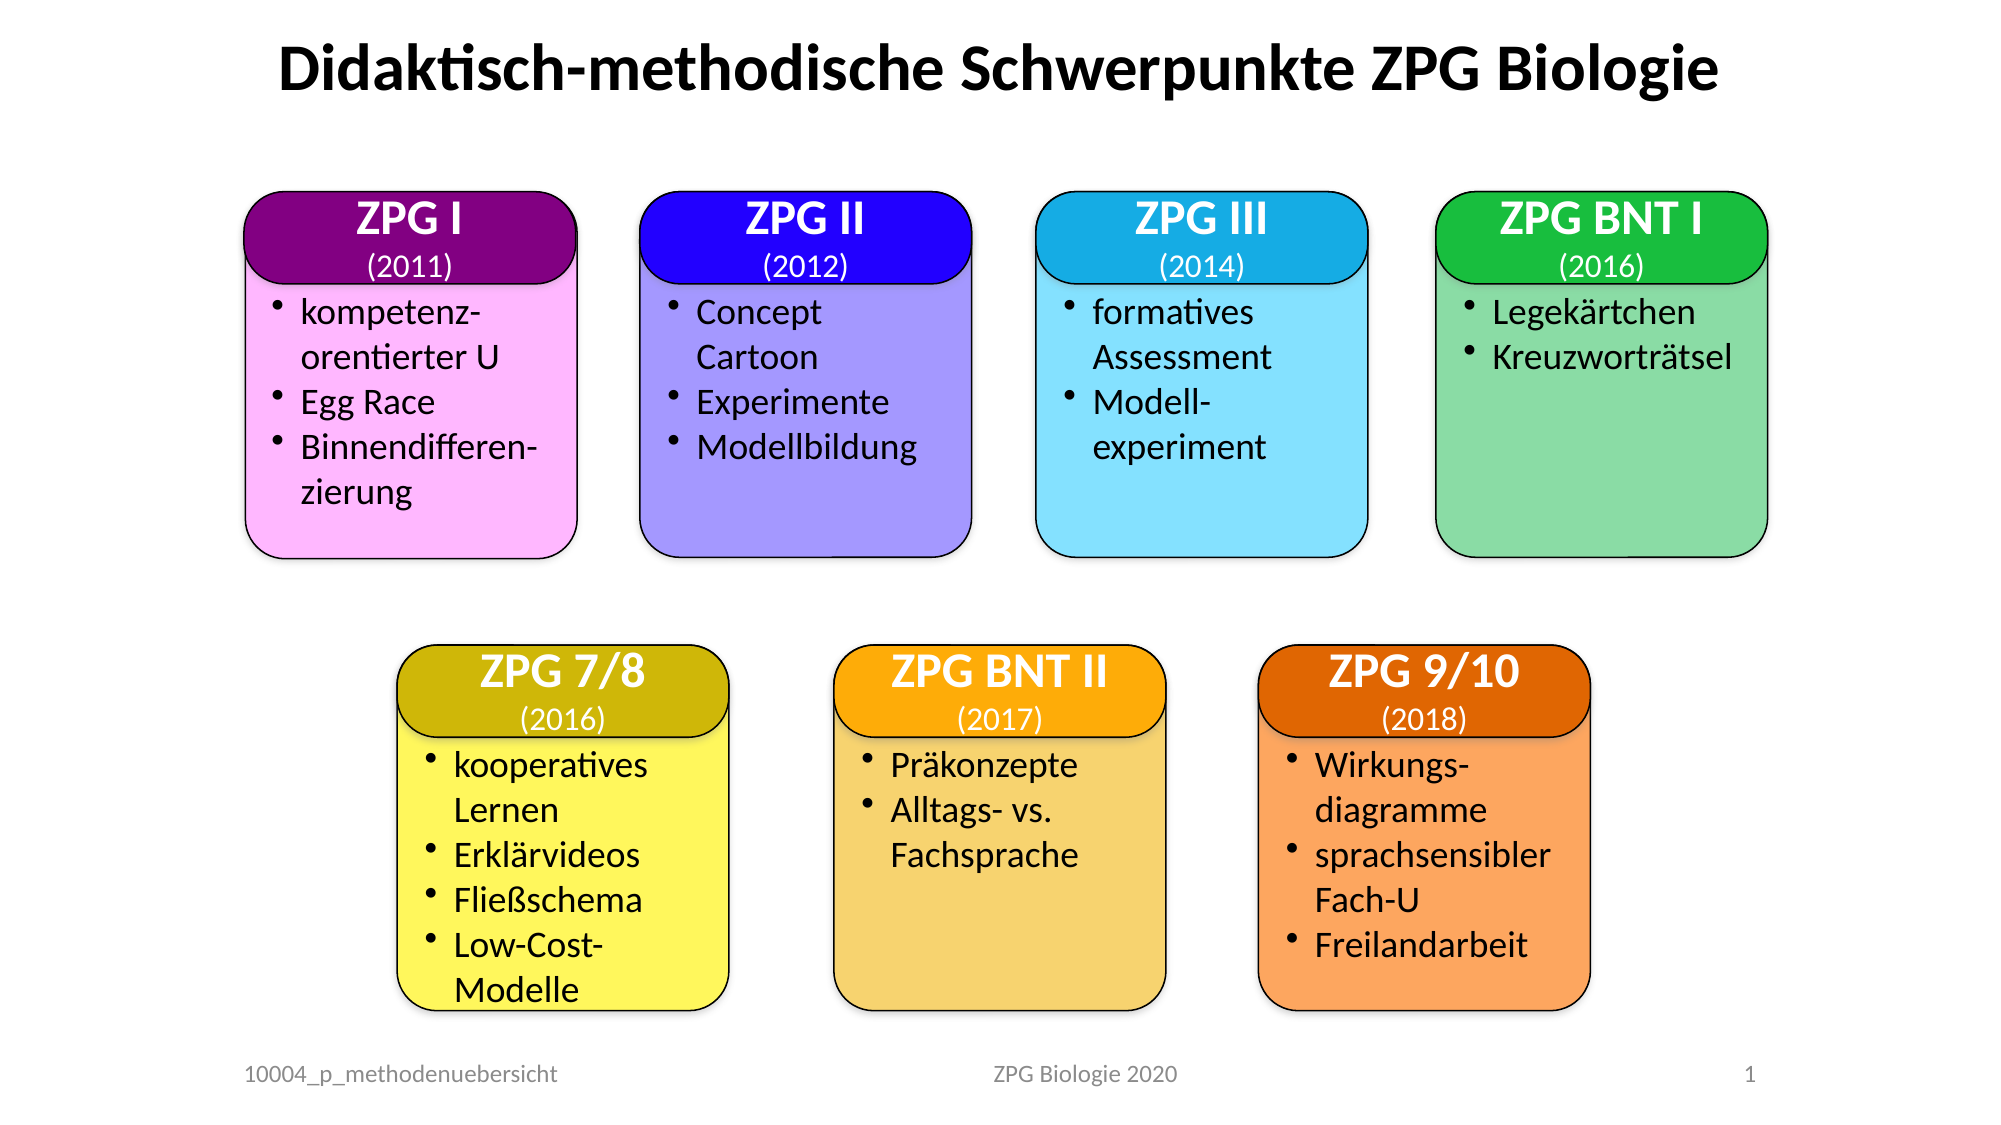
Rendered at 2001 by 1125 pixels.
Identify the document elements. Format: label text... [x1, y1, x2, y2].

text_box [833, 645, 1166, 1011]
text_box Legekärtchen Kreuzworträtsel [1448, 279, 1755, 385]
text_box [397, 645, 729, 1021]
text_box kompetenz-orentierter U Egg Race Binnendifferen-zierung [256, 279, 563, 520]
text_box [1258, 645, 1591, 1011]
text_box [1035, 266, 1368, 558]
text_box formatives Assessment Modell-experiment [1048, 279, 1356, 475]
text_box Didaktisch-methodische Schwerpunkte ZPG Biologie [0, 16, 2000, 111]
text_box ZPG III (2014) [1035, 191, 1368, 279]
text_box [1435, 266, 1768, 558]
text_box Concept Cartoon Experimente Modellbildung [652, 279, 959, 475]
text_box [245, 260, 578, 559]
text_box [639, 266, 972, 558]
footer 10004_p_methodenuebersicht ZPG Biologie 2020 1 [0, 1042, 2000, 1103]
text_box ZPG II (2012) [639, 191, 972, 279]
text_box ZPG BNT I (2016) [1435, 191, 1768, 279]
text_box ZPG I (2011) [243, 191, 576, 279]
